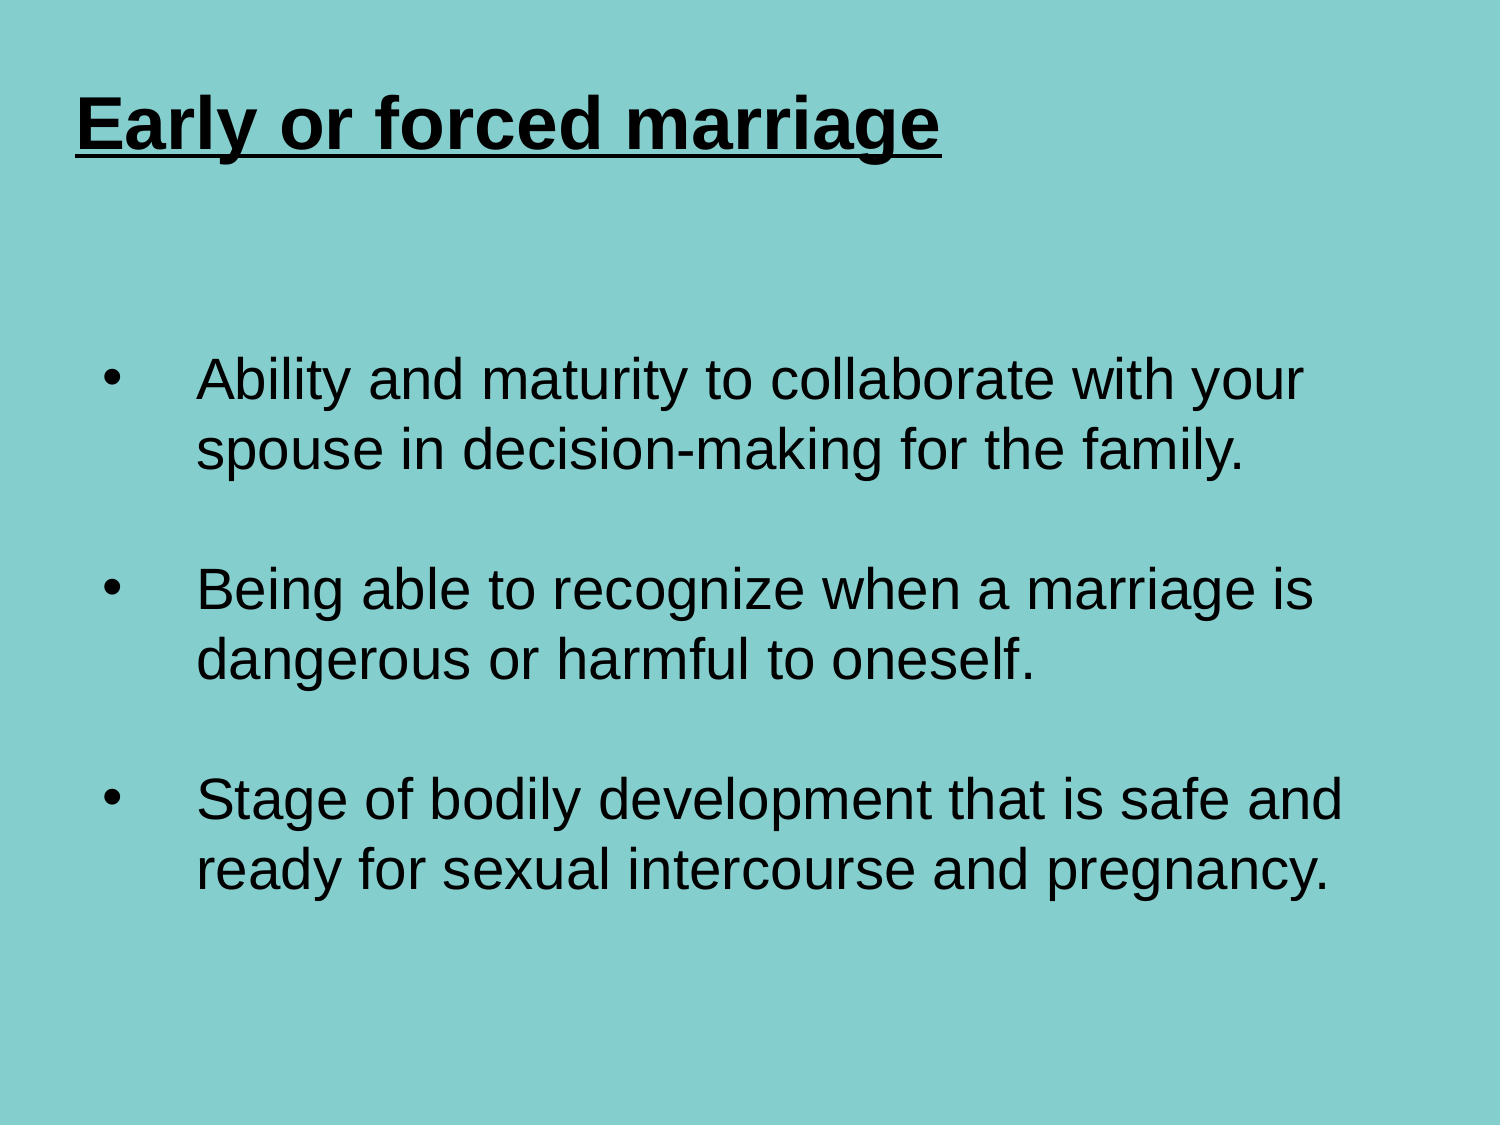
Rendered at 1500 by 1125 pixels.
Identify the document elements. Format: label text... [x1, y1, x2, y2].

title Early or forced marriage [75, 75, 1438, 275]
list Ability and maturity to collaborate with your spouse in decision-making for the family. Being able to recognize when a marriage is dangerous or harmful to oneself. Stage of bodily development that is safe and ready for sexual intercourse and pregnancy. [87, 294, 1388, 948]
